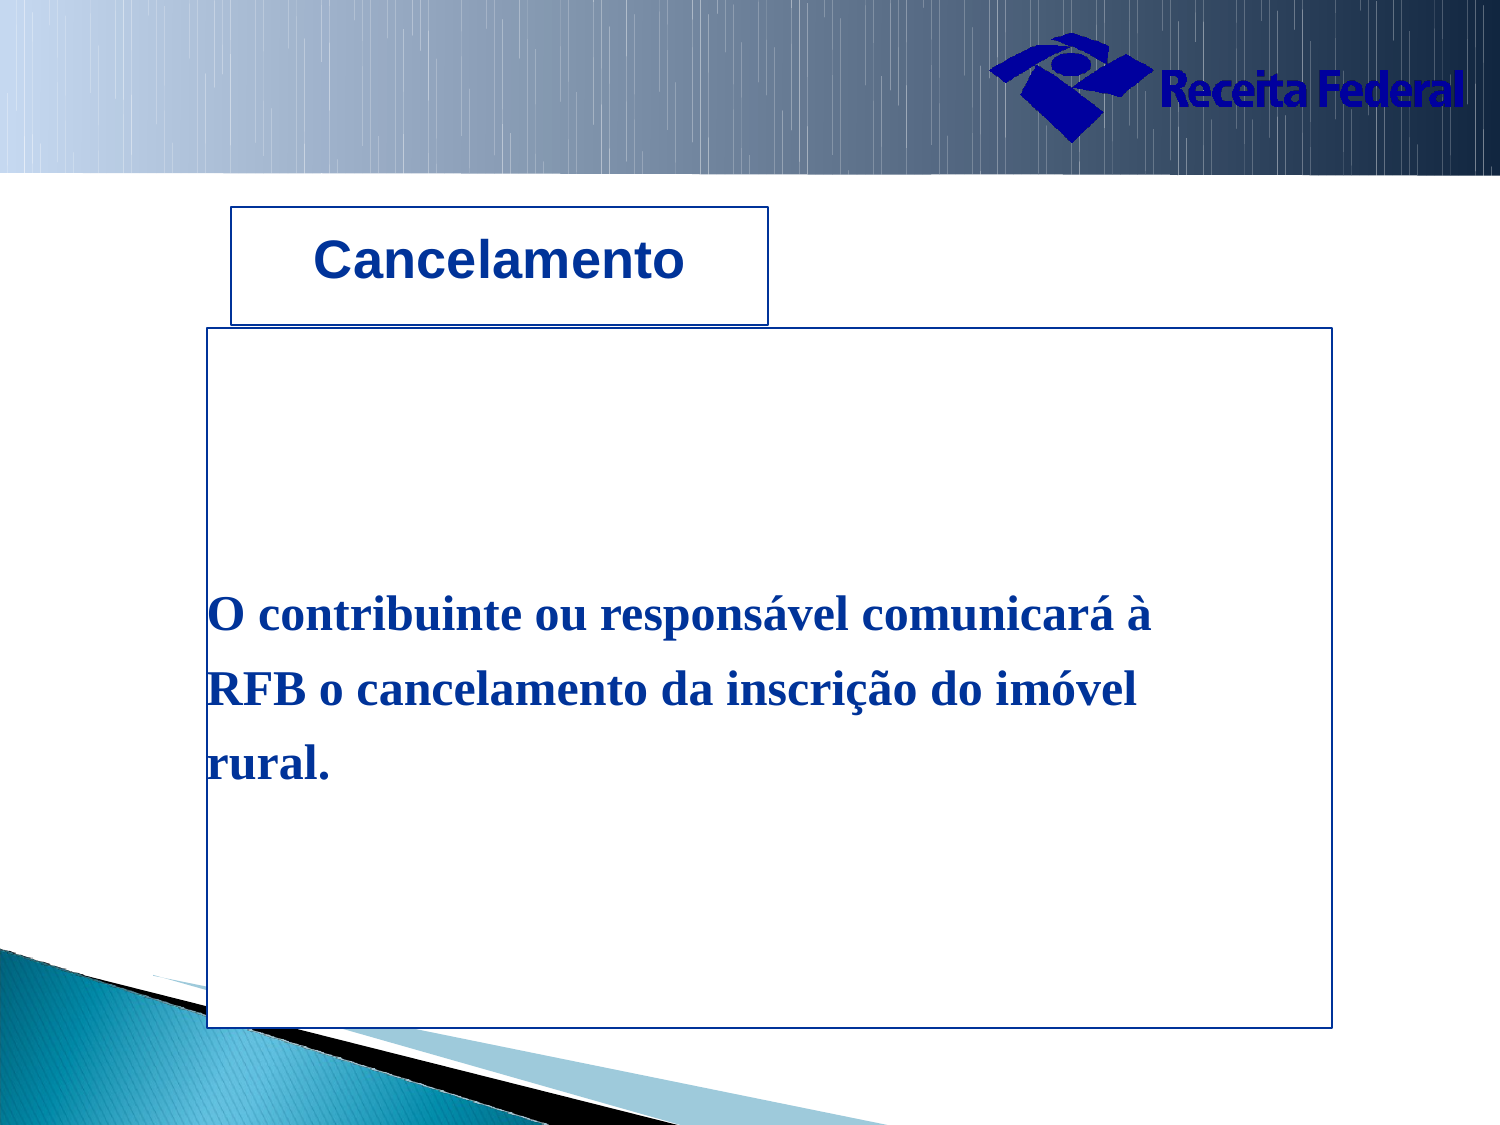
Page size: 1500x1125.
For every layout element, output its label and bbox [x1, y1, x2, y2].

text_box [0, 0, 1500, 176]
text_box [0, 206, 1332, 1125]
